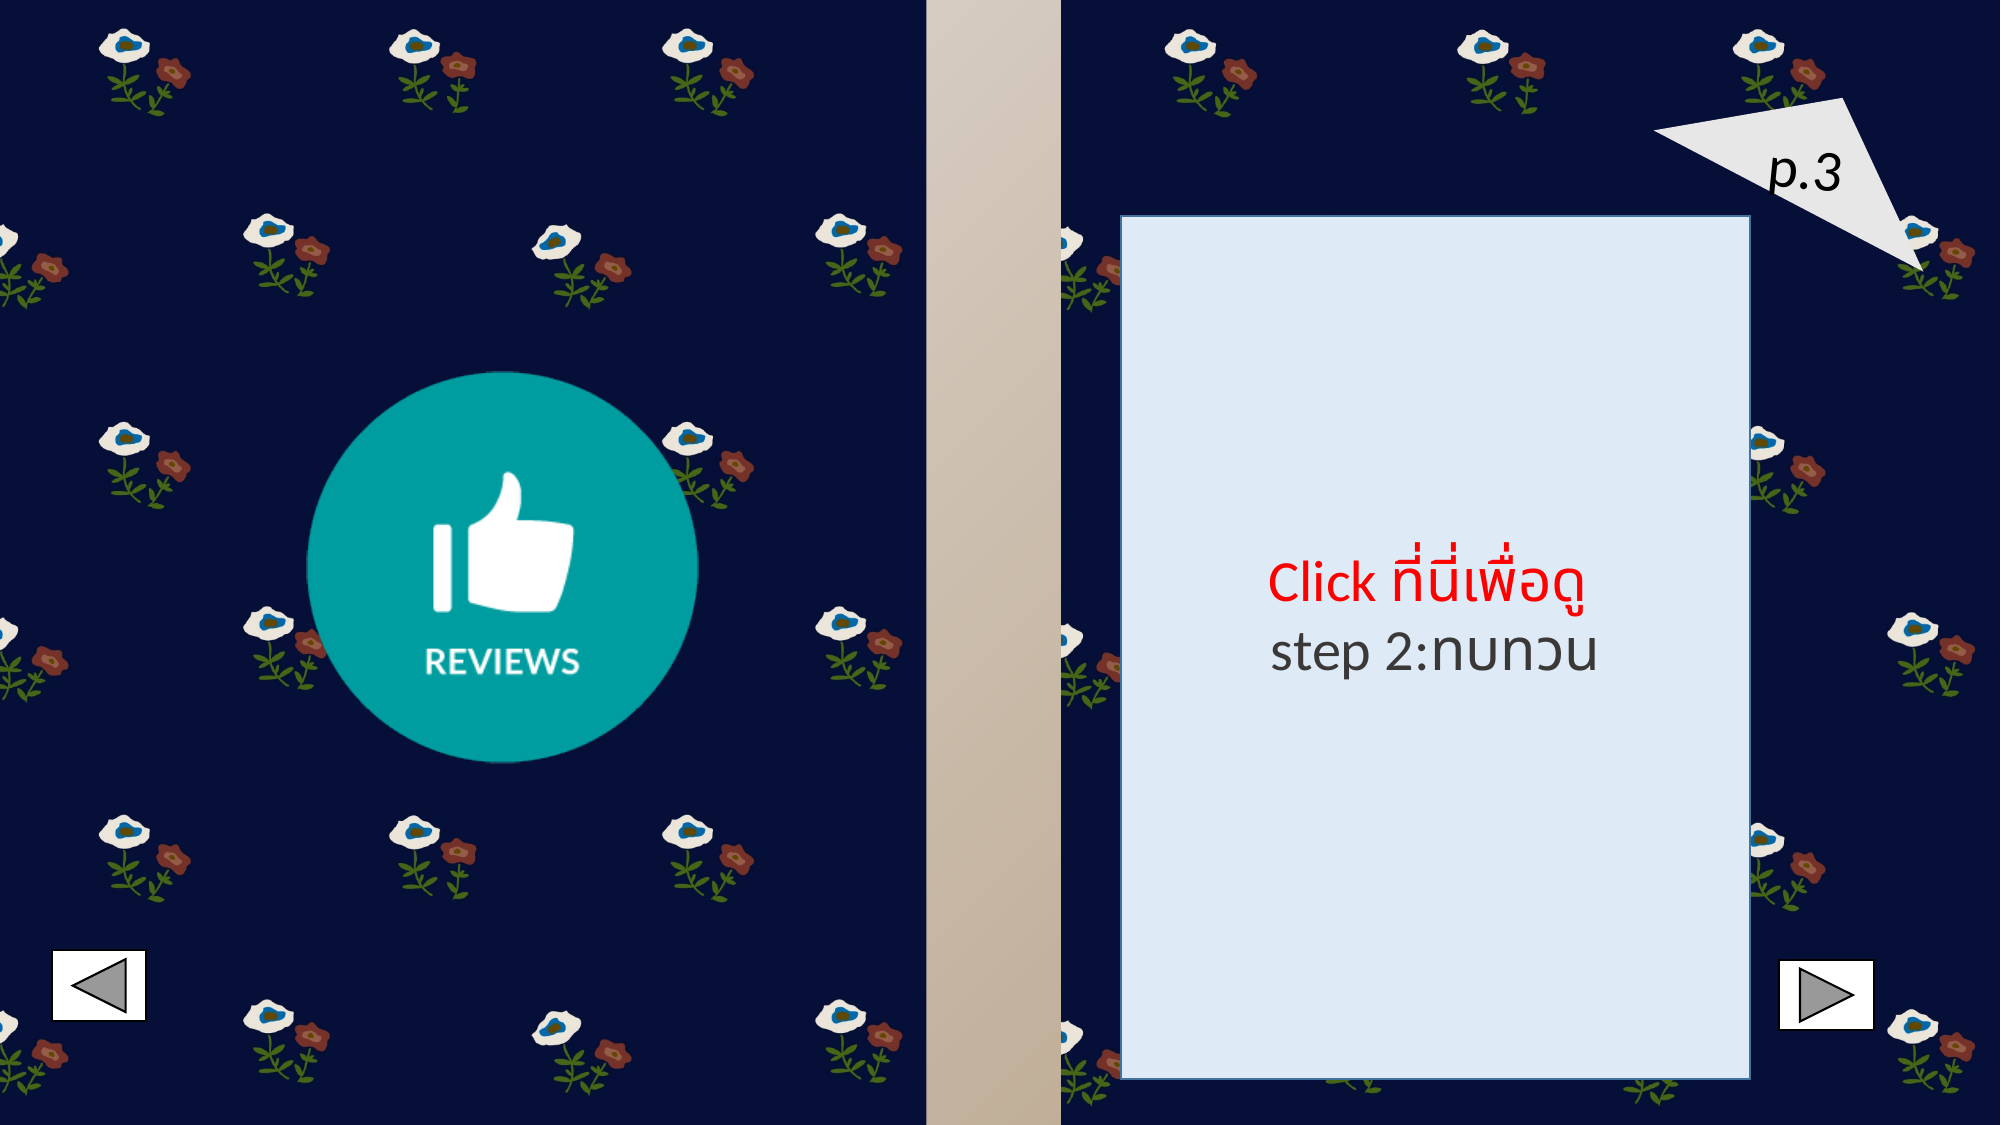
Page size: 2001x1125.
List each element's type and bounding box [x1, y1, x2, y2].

text_box [927, 0, 1060, 1125]
picture [1060, 0, 2000, 1125]
picture [0, 0, 927, 1125]
